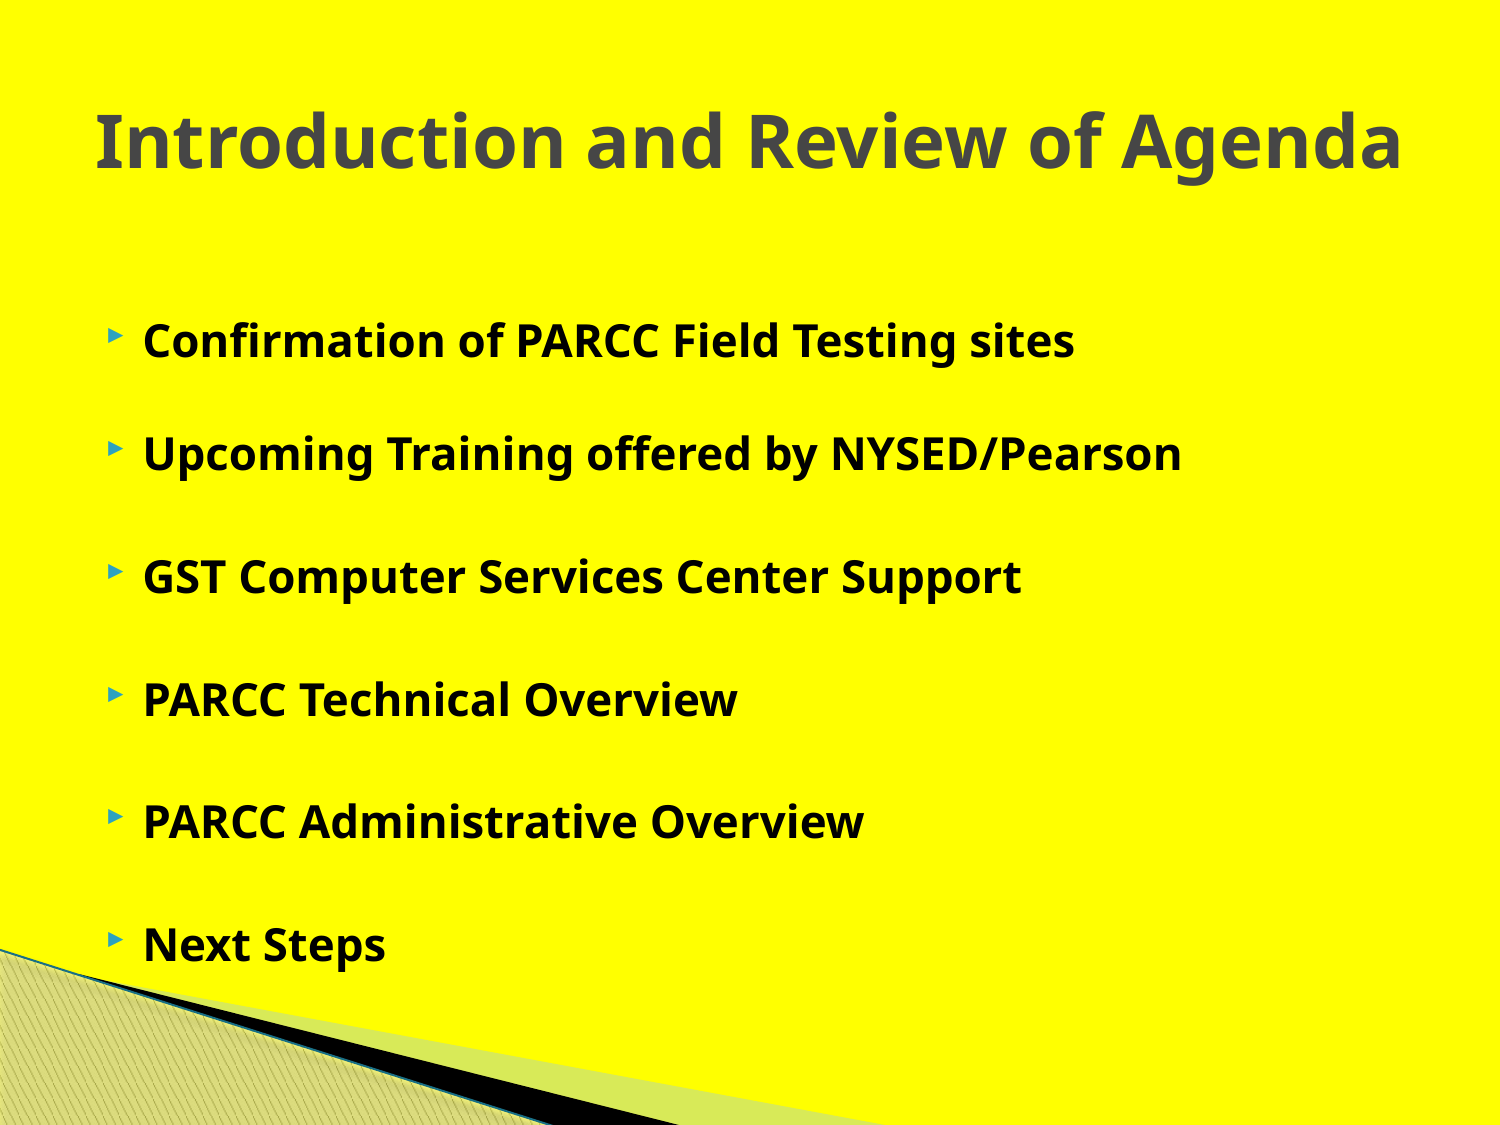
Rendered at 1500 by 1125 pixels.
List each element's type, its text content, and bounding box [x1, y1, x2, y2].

list Confirmation of PARCC Field Testing sites Upcoming Training offered by NYSED/Pearson GST Computer Services Center Support PARCC Technical Overview PARCC Administrative Overview Next Steps [75, 243, 1425, 986]
title Introduction and Review of Agenda [75, 45, 1425, 233]
